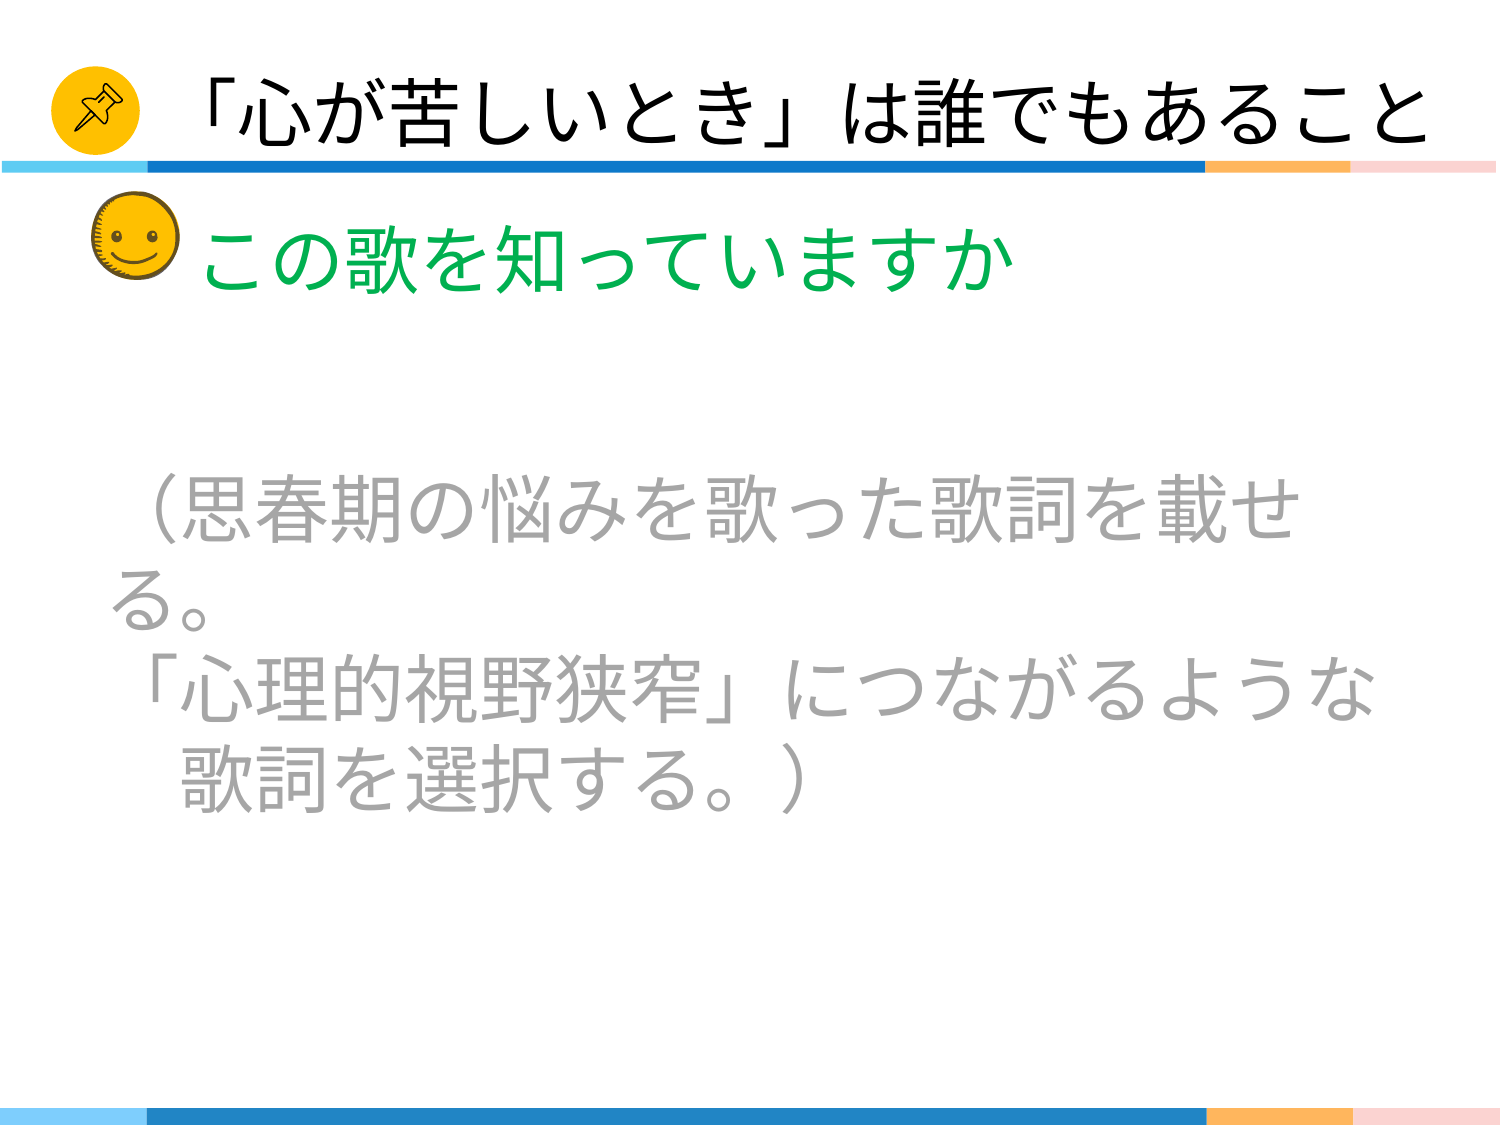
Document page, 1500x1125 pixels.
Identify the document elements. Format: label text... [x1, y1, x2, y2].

text_box （思春期の悩みを歌った歌詞を載せる。 「心理的視野狭窄」につながるような 歌詞を選択する。） [91, 456, 1396, 830]
text_box この歌を知っていますか [179, 160, 1481, 311]
title 「心が苦しいとき」は誰でもあること [147, 41, 1500, 172]
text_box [90, 191, 180, 281]
